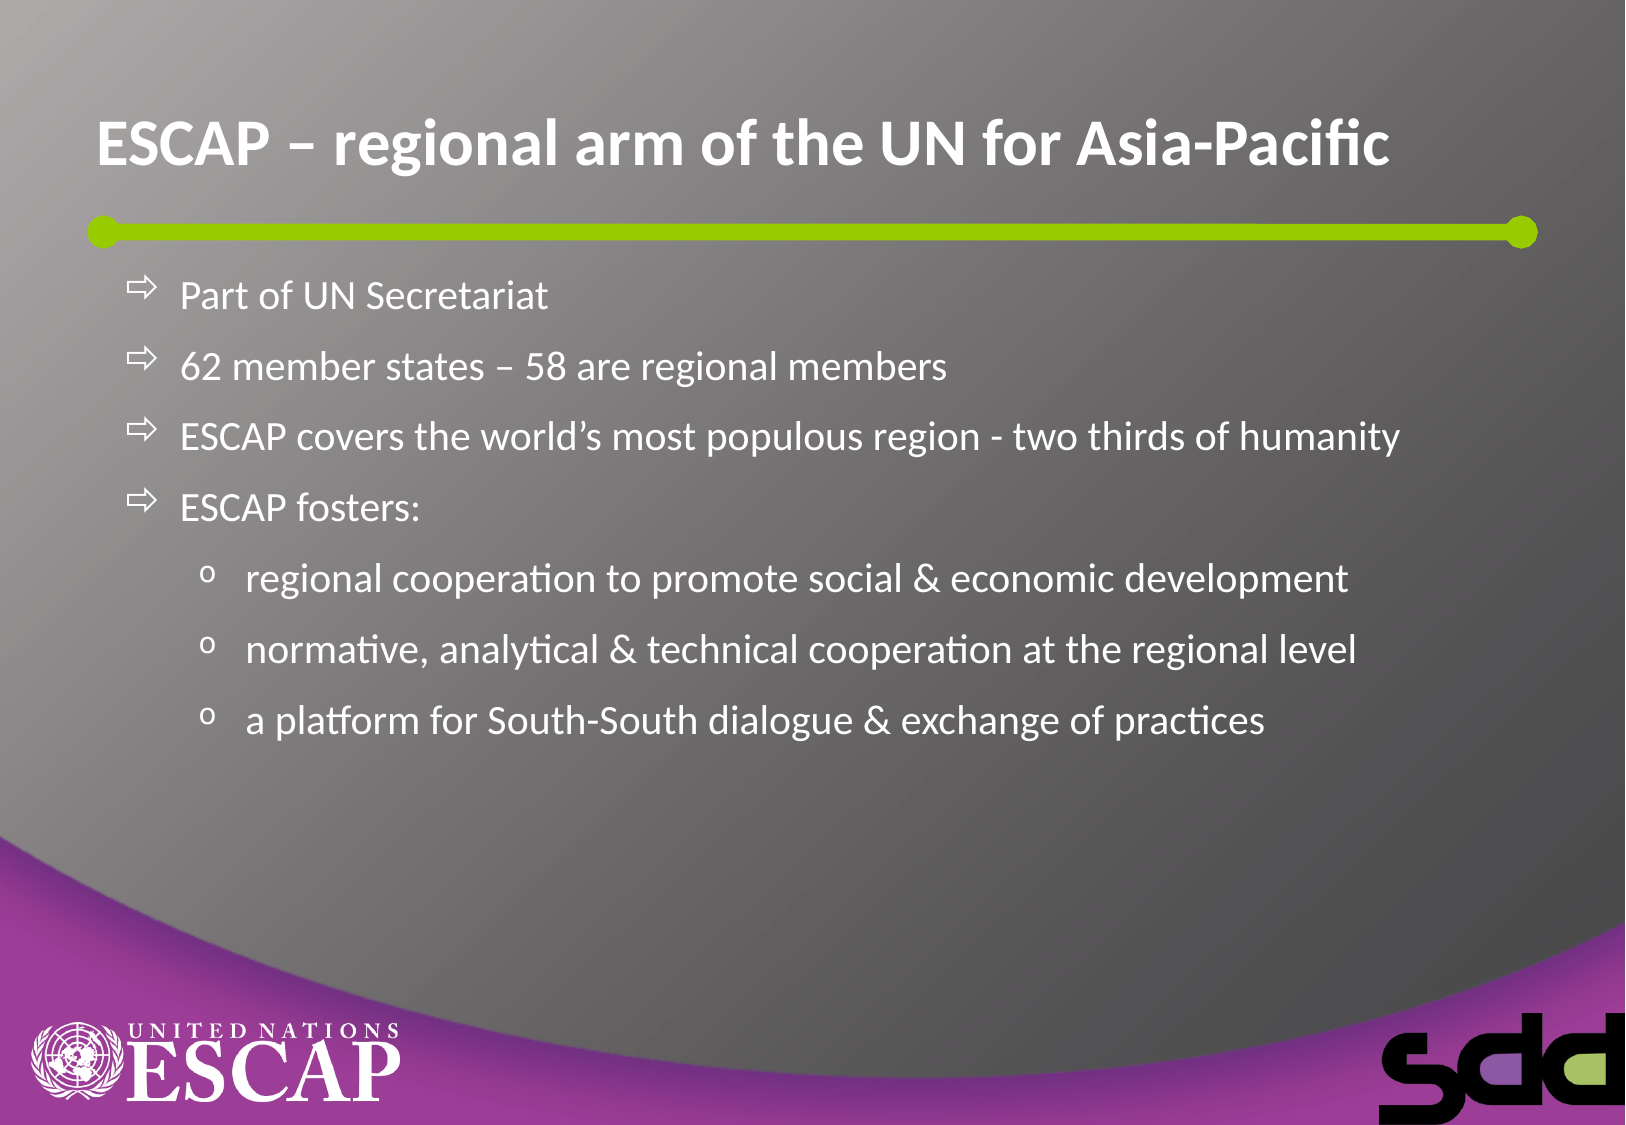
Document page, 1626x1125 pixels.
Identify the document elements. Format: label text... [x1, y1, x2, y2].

title ESCAP – regional arm of the UN for Asia-Pacific [80, 44, 1468, 233]
list Part of UN Secretariat 62 member states – 58 are regional members ESCAP covers the world’s most populous region - two thirds of humanity ESCAP fosters: regional cooperation to promote social & economic development normative, analytical & technical cooperation at the regional level a platform for South-South dialogue & exchange of practices [108, 259, 1530, 913]
picture [0, 0, 1625, 1125]
